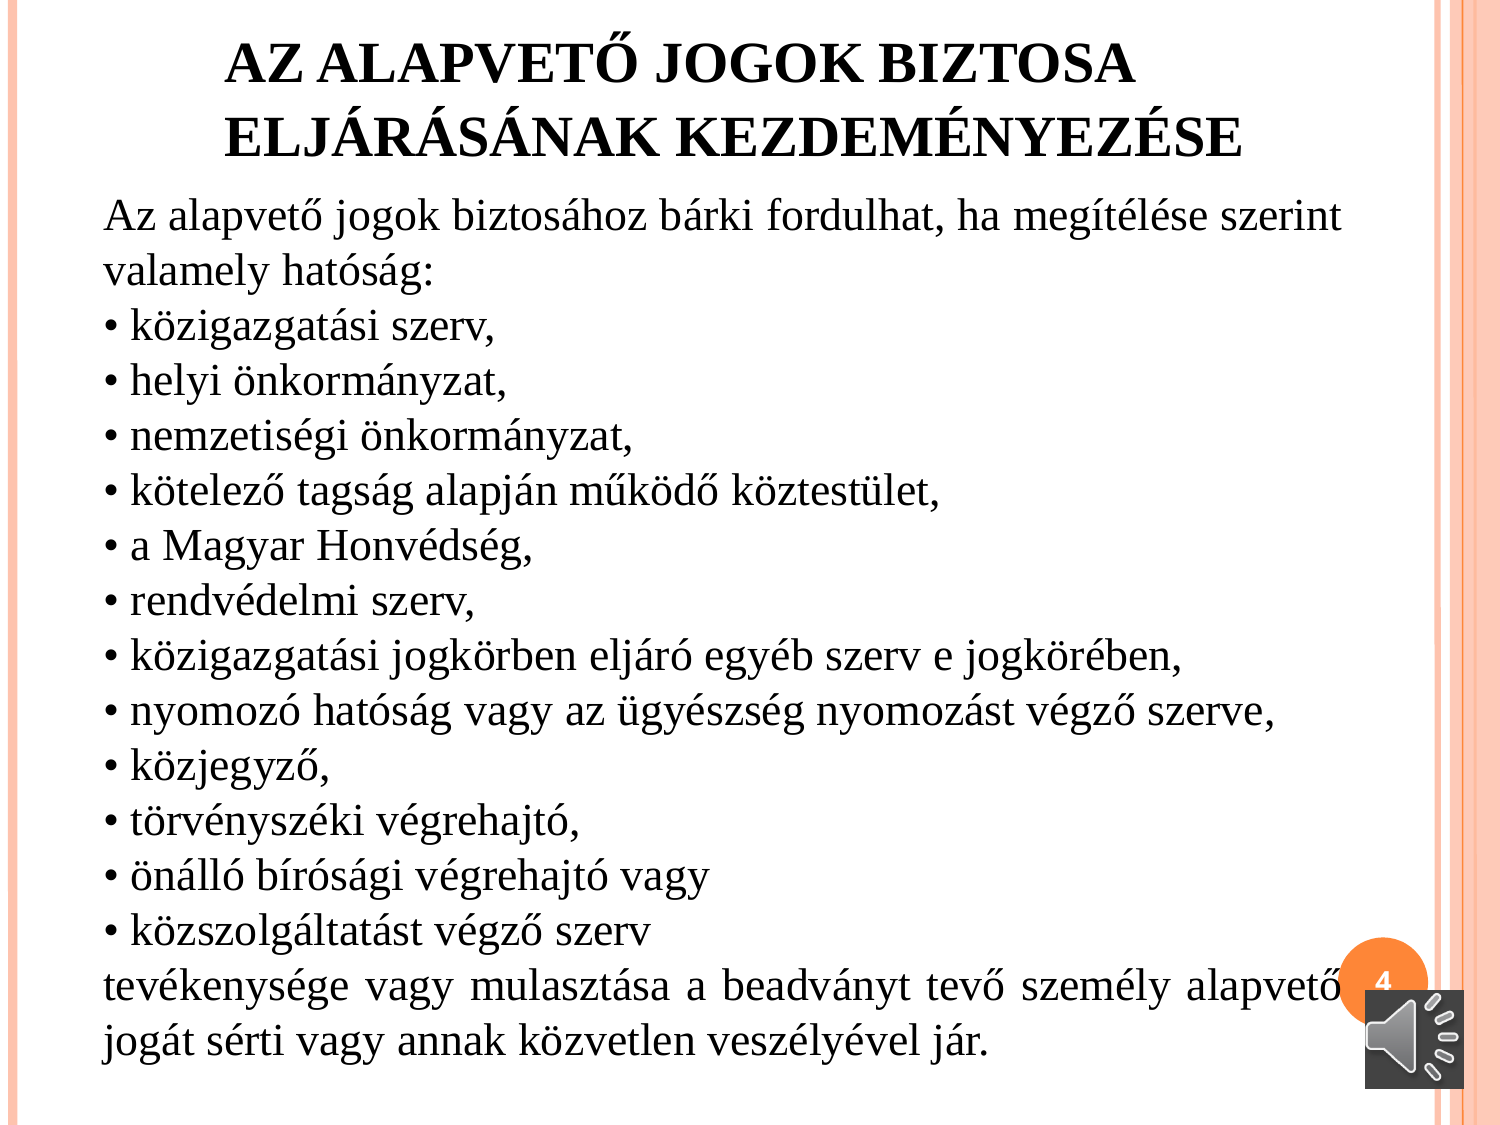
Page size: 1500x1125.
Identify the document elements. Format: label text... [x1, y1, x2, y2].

picture [1364, 989, 1465, 1090]
text_box AZ ALAPVETŐ JOGOK BIZTOSA ELJÁRÁSÁNAK KEZDEMÉNYEZÉSE [88, 29, 1300, 177]
text_box Az alapvető jogok biztosához bárki fordulhat, ha megítélése szerint valamely hatóság: • közigazgatási szerv, • helyi önkormányzat, • nemzetiségi önkormányzat, • kötelező tagság alapján működő köztestület, • a Magyar Honvédség, • rendvédelmi szerv, • közigazgatási jogkörben eljáró egyéb szerv e jogkörében, • nyomozó hatóság vagy az ügyészség nyomozást végző szerve, • közjegyző, • törvényszéki végrehajtó, • önálló bírósági végrehajtó vagy • közszolgáltatást végző szerv tevékenysége vagy mulasztása a beadványt tevő személy alapvető jogát sérti vagy annak közvetlen veszélyével jár. [88, 177, 1359, 1063]
text_box 4 [1333, 940, 1434, 1026]
